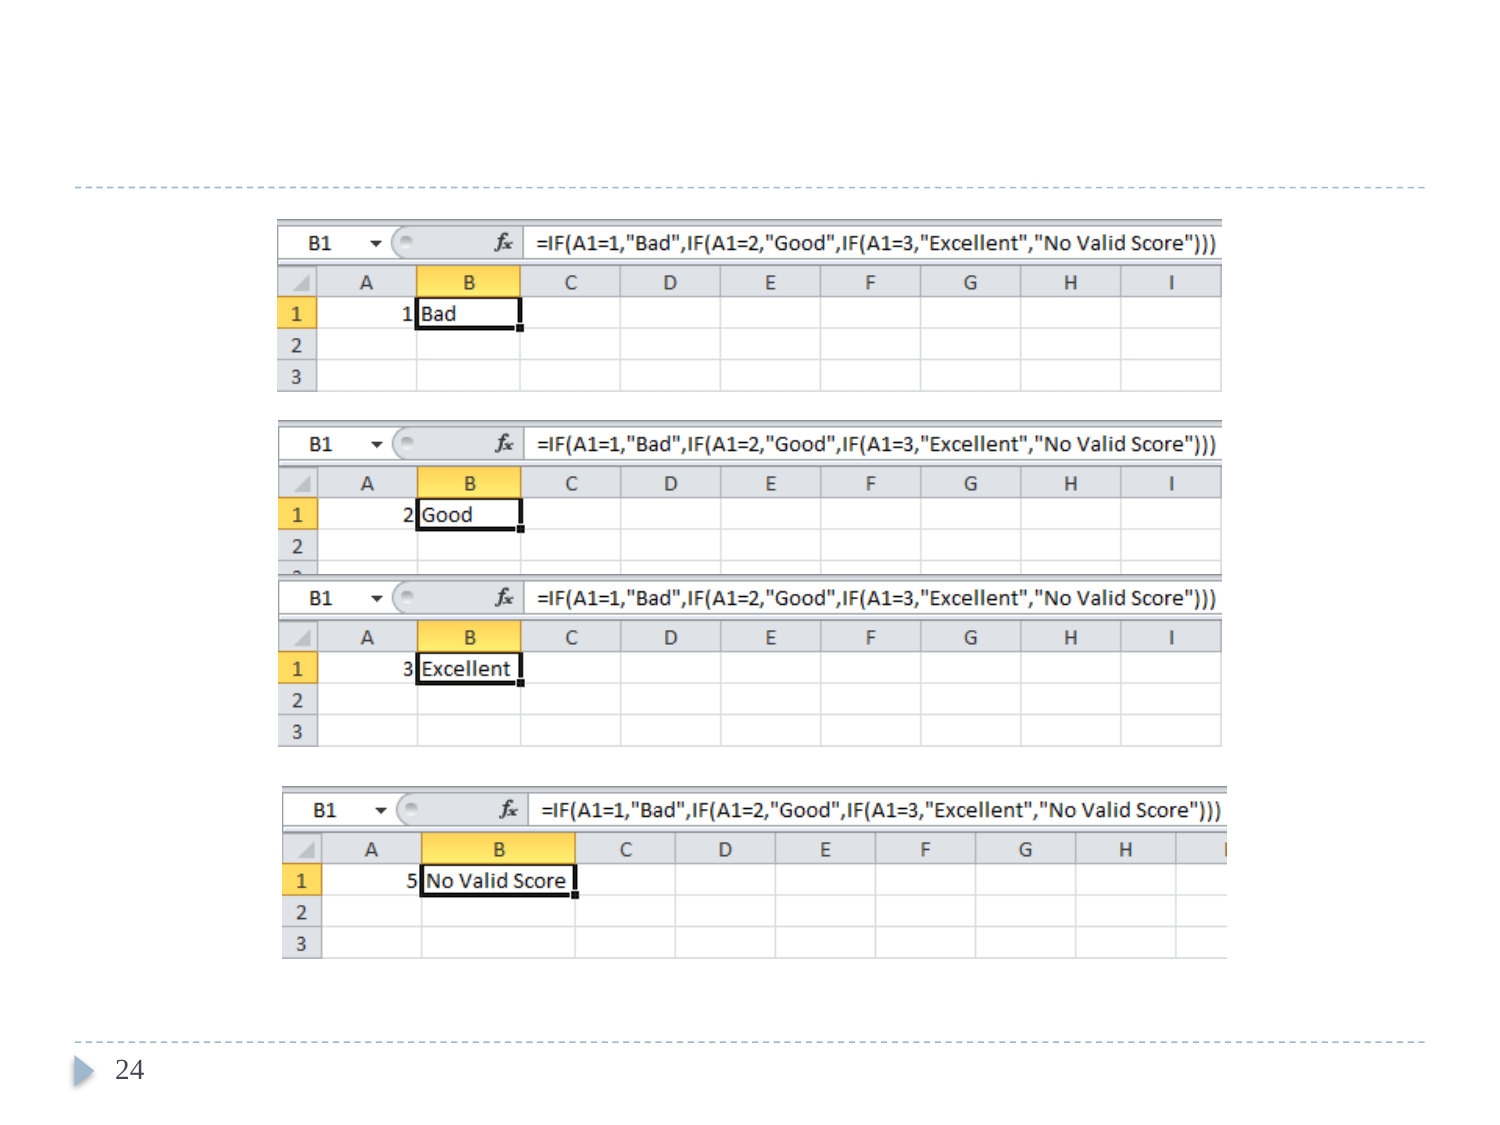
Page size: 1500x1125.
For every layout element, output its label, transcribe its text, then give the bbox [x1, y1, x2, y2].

picture [282, 786, 1227, 959]
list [277, 219, 1222, 392]
picture [277, 420, 1223, 747]
slide_number 24 [100, 1042, 426, 1103]
